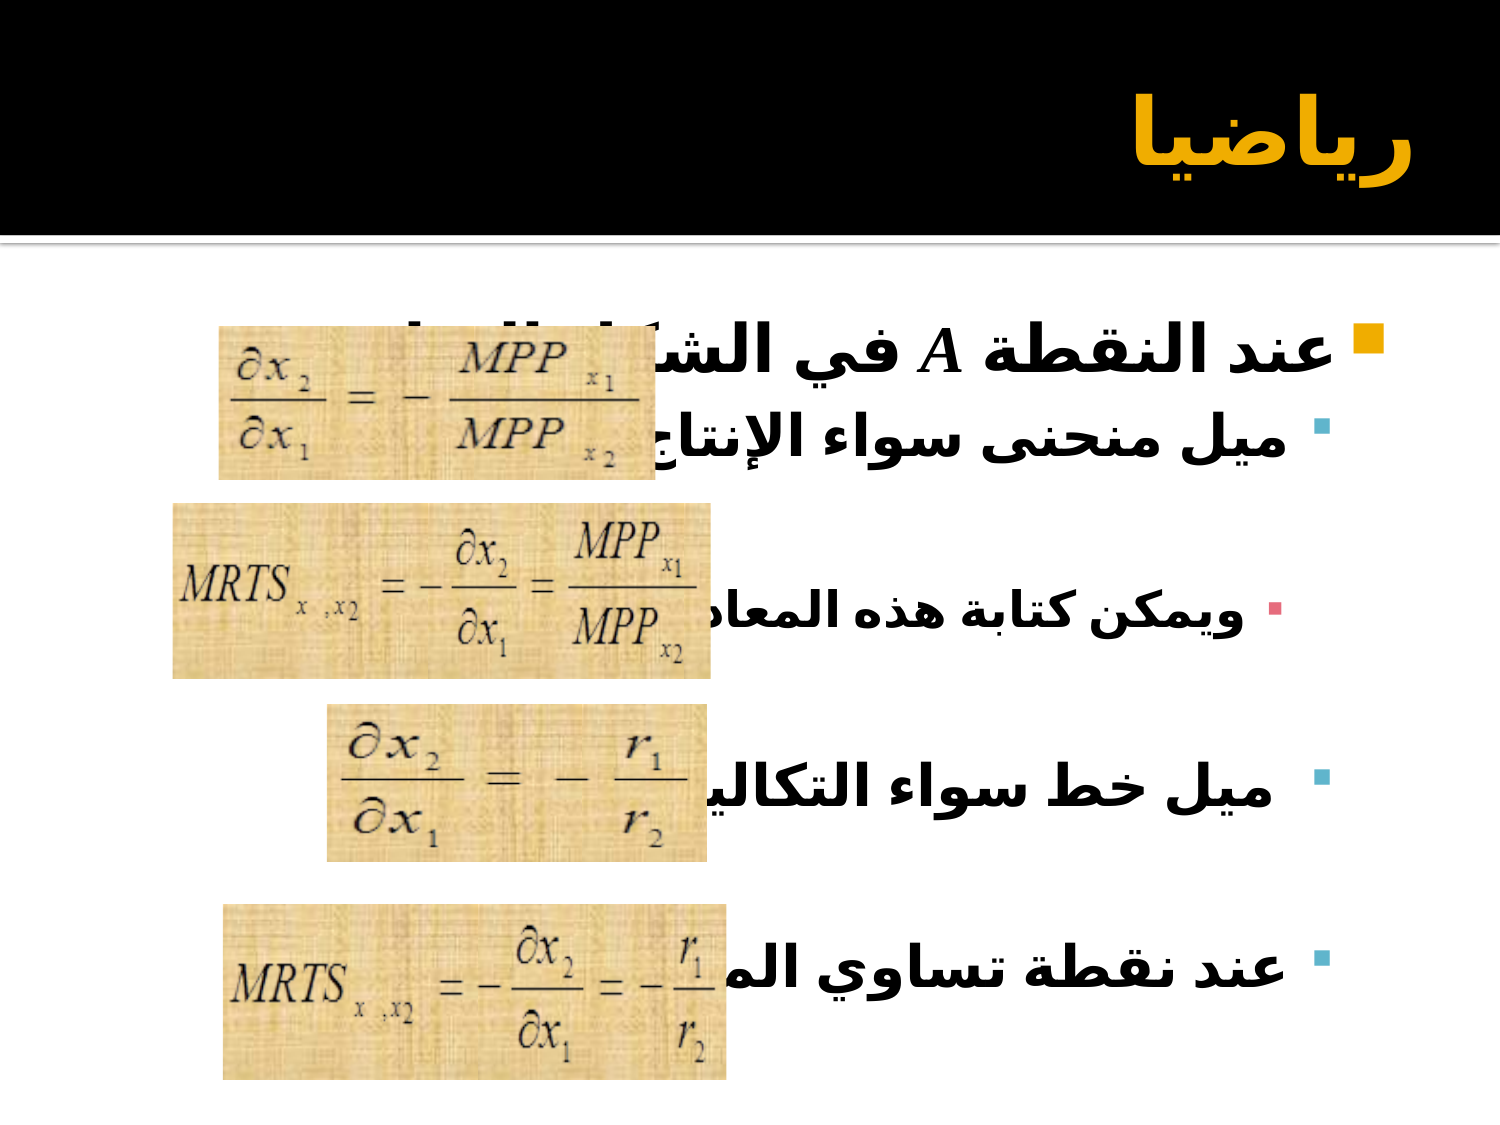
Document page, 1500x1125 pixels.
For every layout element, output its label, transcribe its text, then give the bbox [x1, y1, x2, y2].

picture [222, 904, 727, 1080]
title رياضيا [75, 25, 1425, 231]
picture [172, 503, 711, 679]
picture [326, 704, 707, 862]
list عند النقطة A في الشكل السابق : ميل منحنى سواء الإنتاج هو : ويمكن كتابة هذه المعادلة هكذا: ميل خط سواء التكاليف هو: عند نقطة تساوي الميلين :(A) [75, 291, 1425, 1050]
picture [218, 326, 656, 480]
